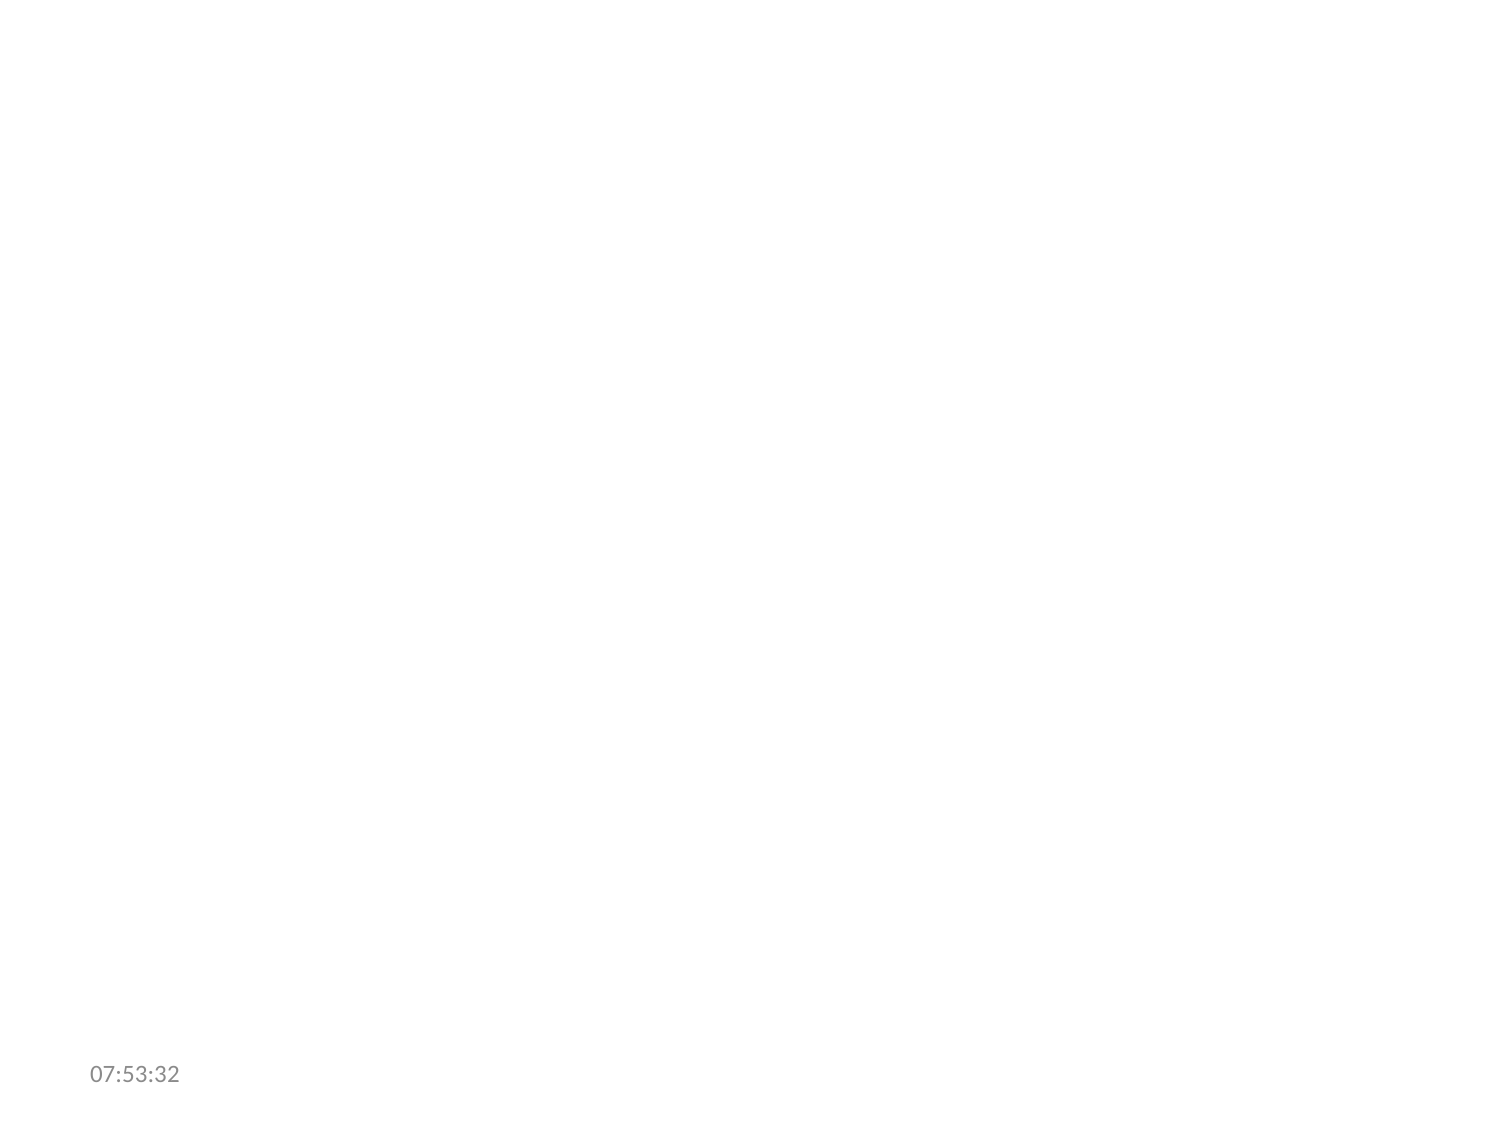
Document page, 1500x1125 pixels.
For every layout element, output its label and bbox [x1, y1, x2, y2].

slide_number [75, 1042, 425, 1103]
